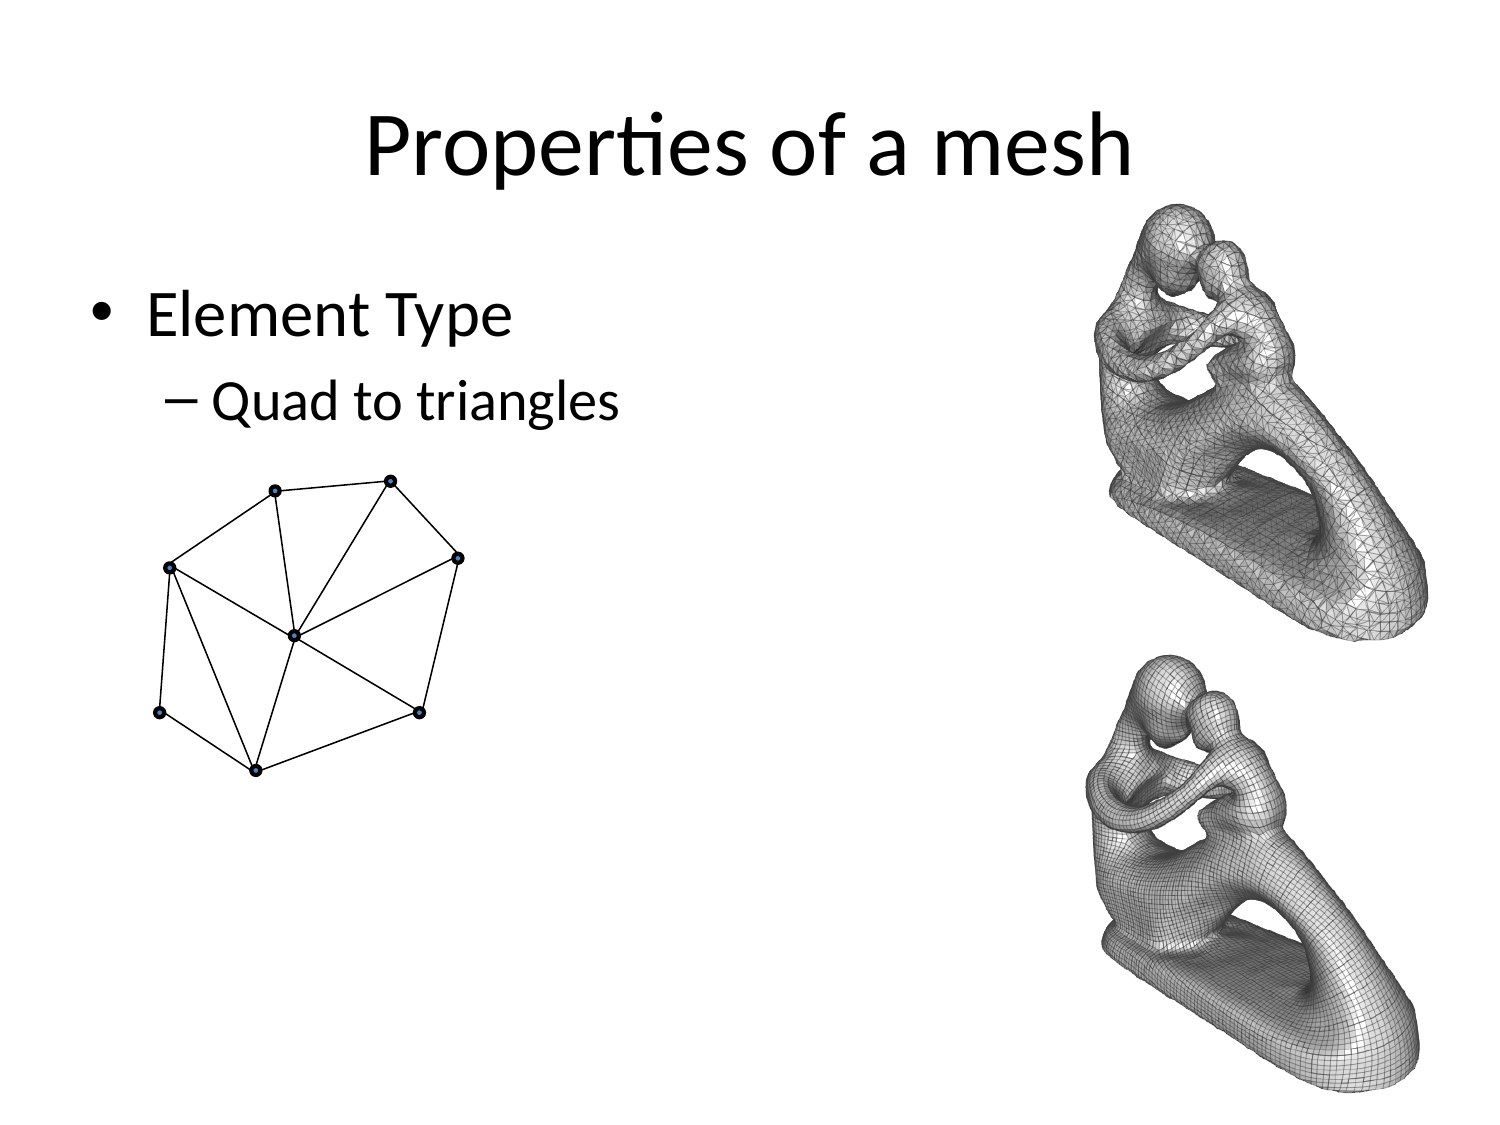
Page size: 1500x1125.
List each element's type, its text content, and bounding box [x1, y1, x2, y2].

title Properties of a mesh [75, 45, 1425, 233]
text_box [154, 476, 463, 776]
picture [1024, 199, 1477, 1101]
list Element Type Quad to triangles [75, 262, 1019, 1005]
